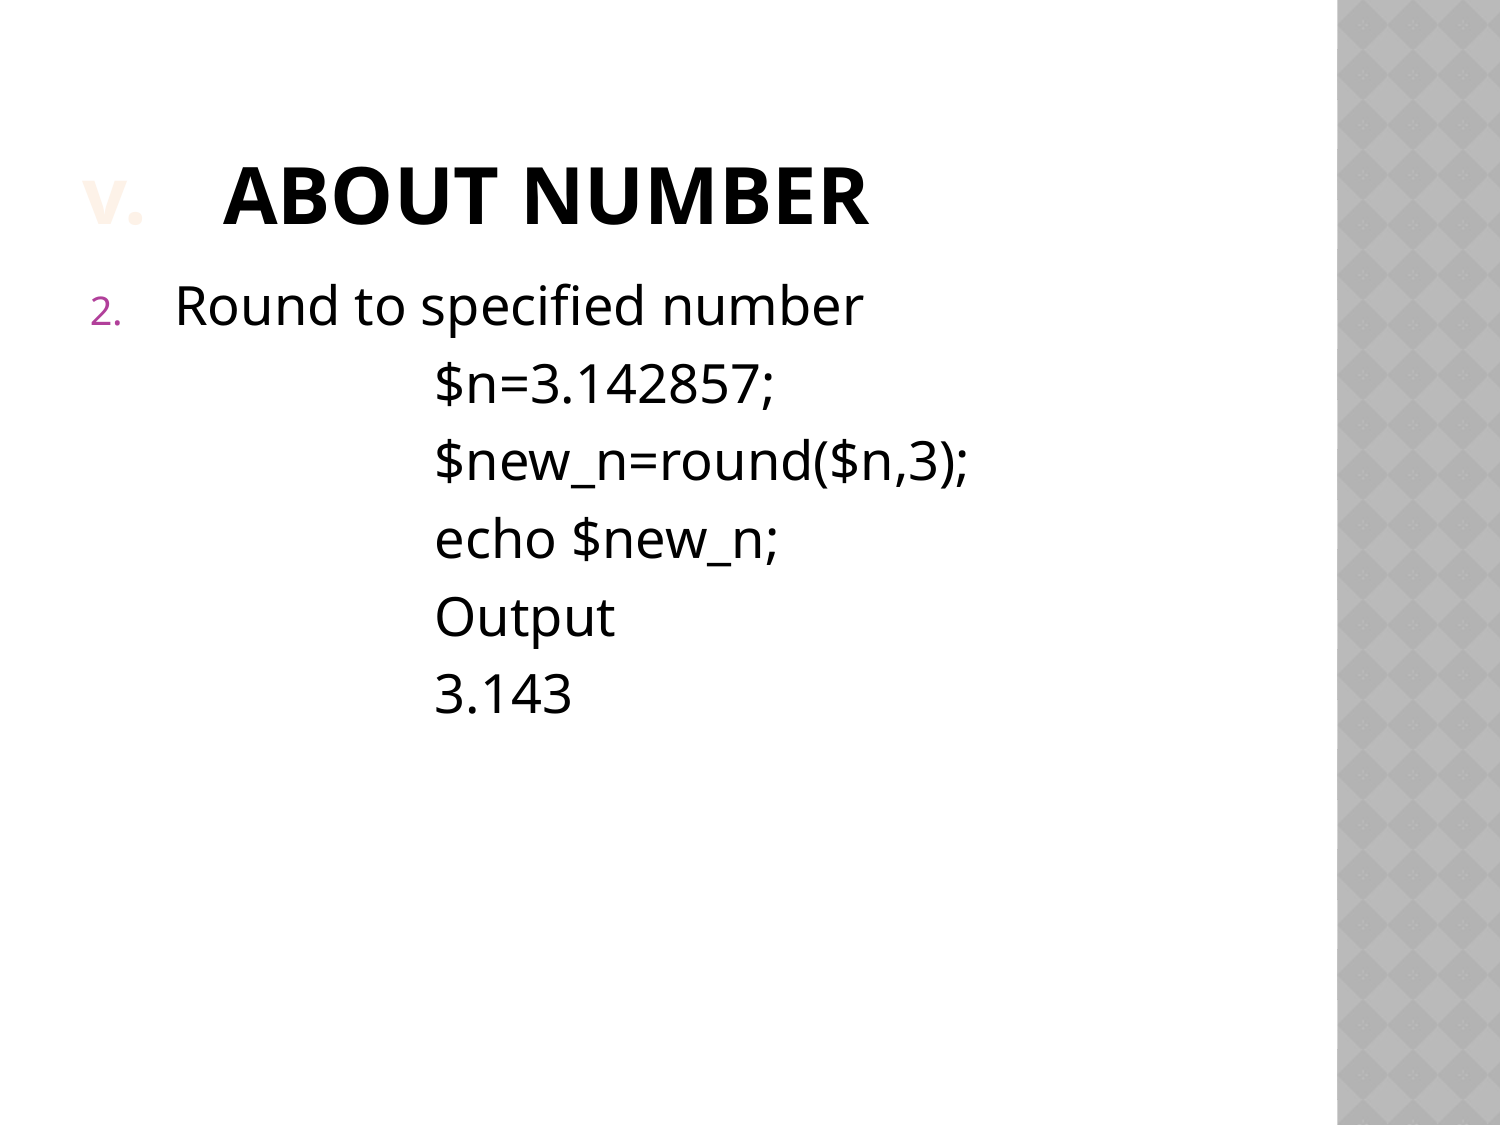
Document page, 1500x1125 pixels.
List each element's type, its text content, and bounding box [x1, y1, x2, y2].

title About Number [75, 52, 1263, 240]
list Round to specified number $n=3.142857; $new_n=round($n,3); echo $new_n; Output 3.143 [75, 264, 1263, 1059]
